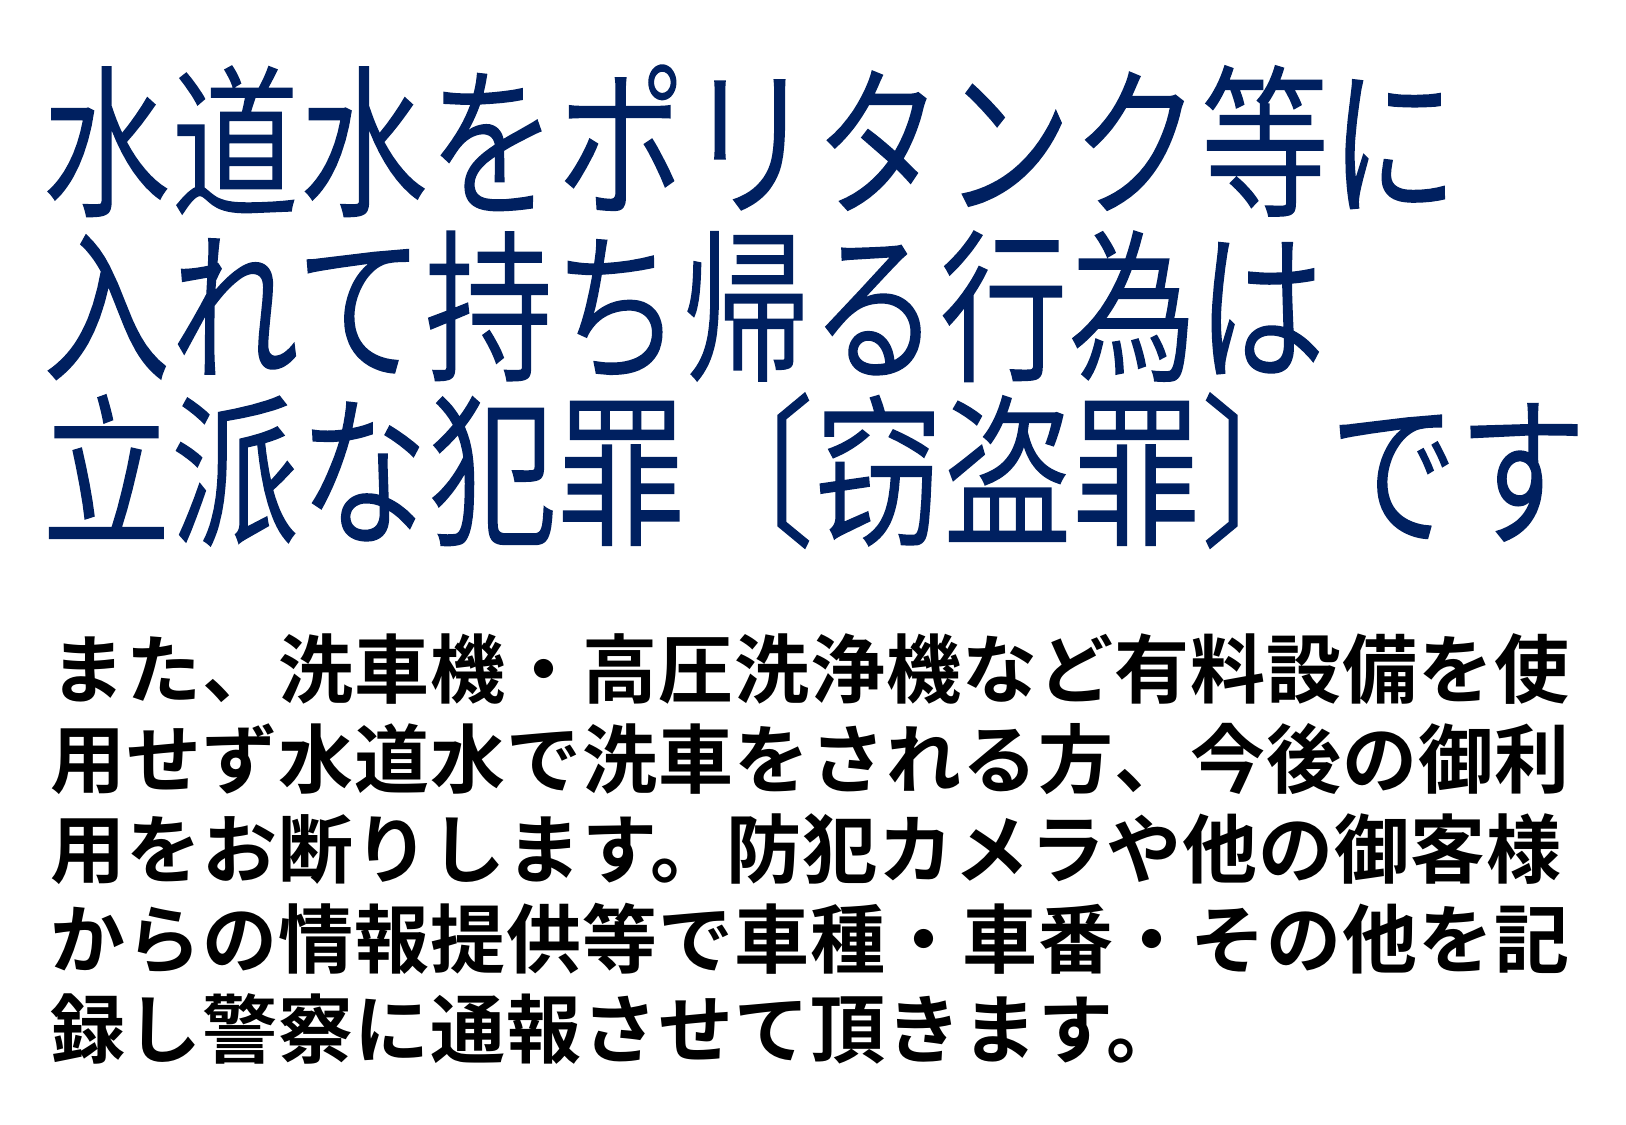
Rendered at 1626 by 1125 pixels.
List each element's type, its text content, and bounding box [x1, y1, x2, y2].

text_box また、洗車機・高圧洗浄機など有料設備を使用せず水道水で洗車をされる方、今後の御利用をお断りします。防犯カメラや他の御客様からの情報提供等で車種・車番・その他を記録し警察に通報させて頂きます。 [35, 614, 1590, 1080]
